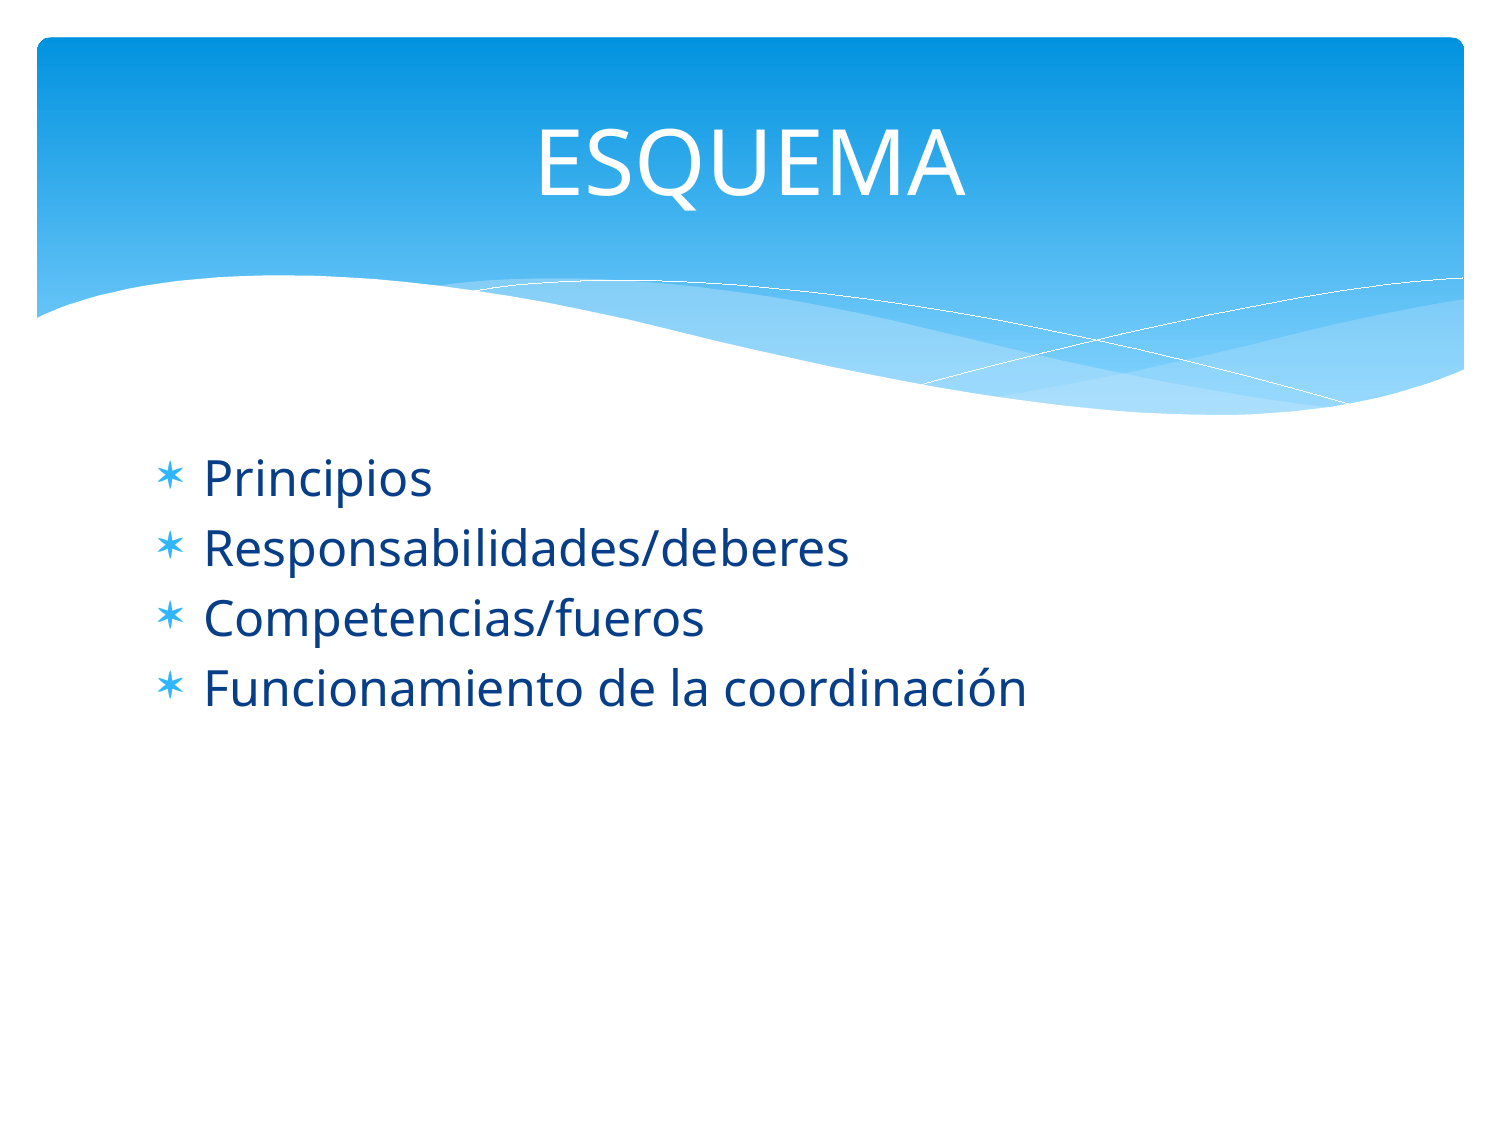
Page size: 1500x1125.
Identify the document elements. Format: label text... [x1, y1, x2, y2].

title ESQUEMA [75, 55, 1425, 261]
list Principios Responsabilidades/deberes Competencias/fueros Funcionamiento de la coordinación [143, 438, 1359, 1005]
